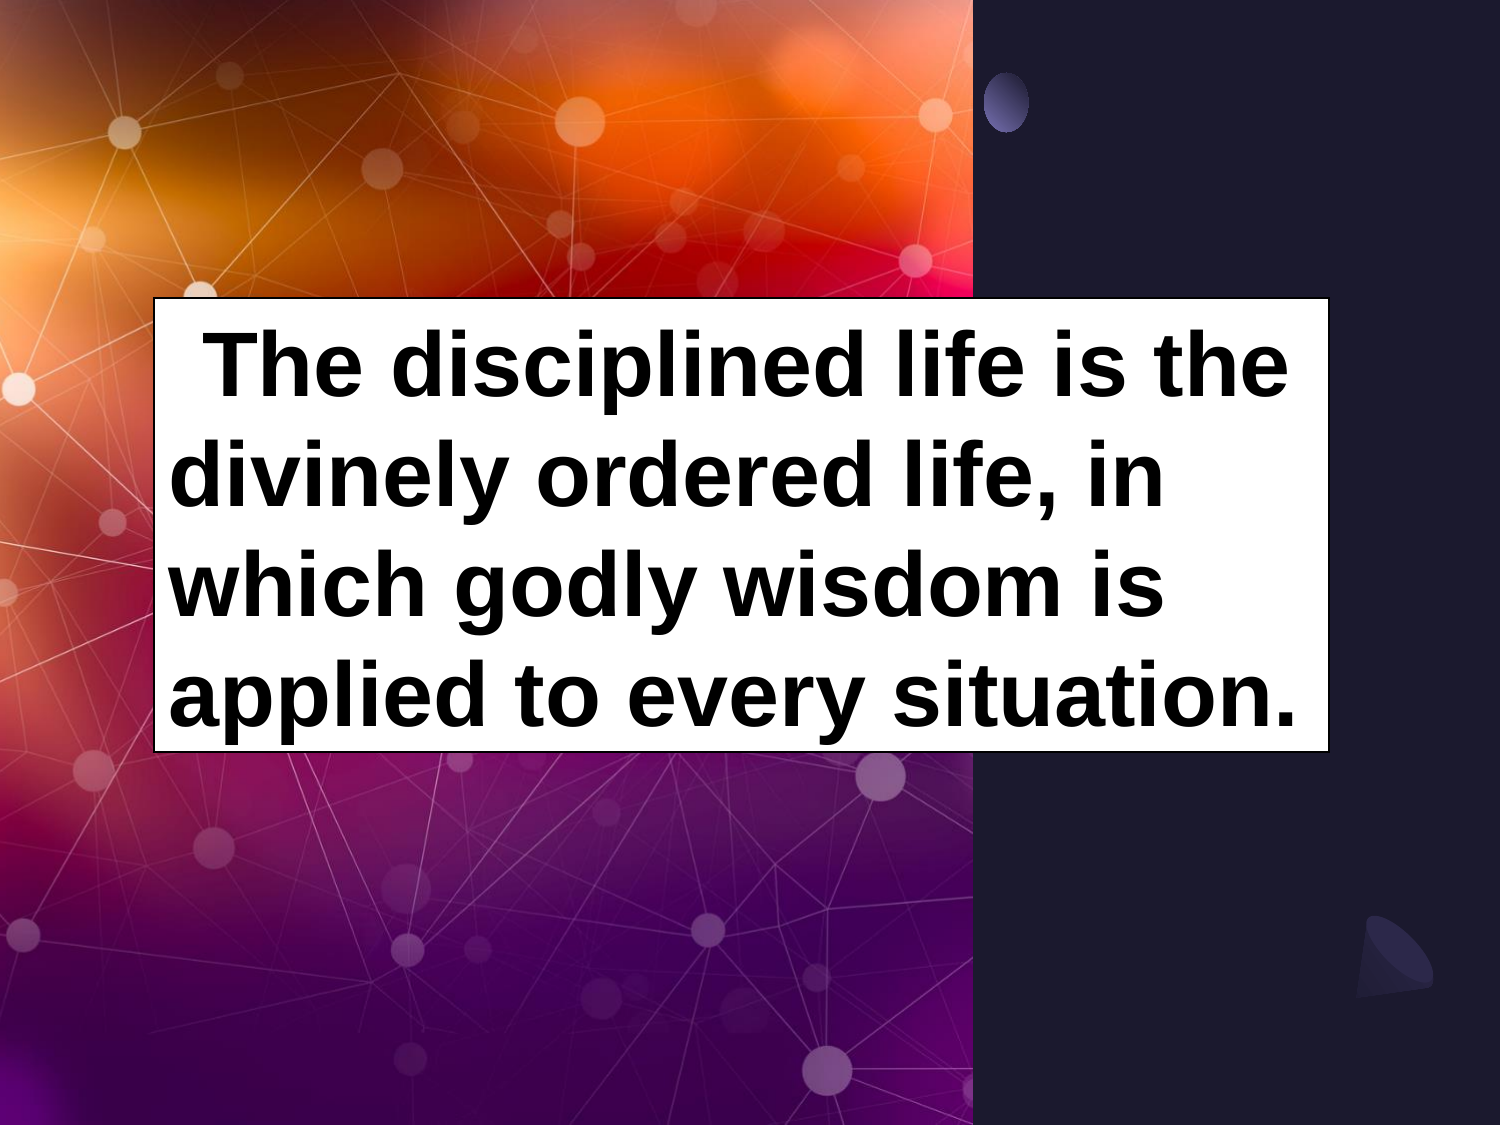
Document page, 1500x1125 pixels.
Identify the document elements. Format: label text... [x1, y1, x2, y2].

picture [0, 0, 973, 1125]
text_box The disciplined life is the divinely ordered life, in which godly wisdom is applied to every situation. [973, 297, 1330, 753]
